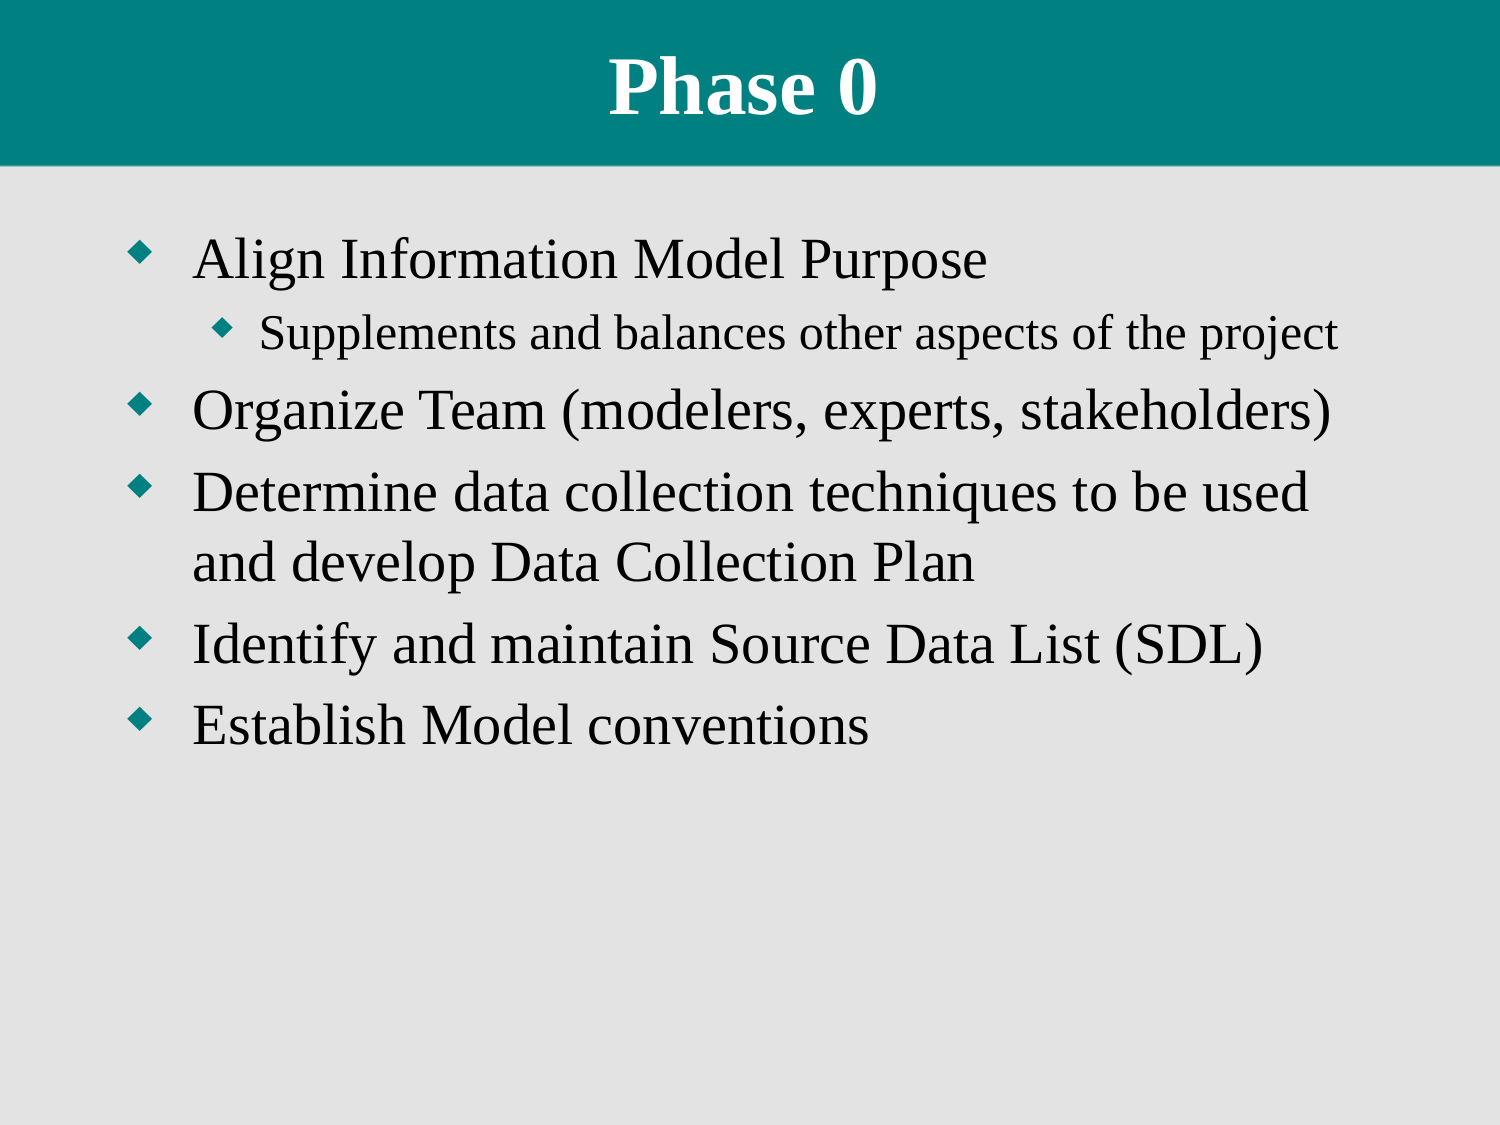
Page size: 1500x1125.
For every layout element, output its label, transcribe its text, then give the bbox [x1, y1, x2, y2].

picture [0, 0, 1500, 1125]
title Phase 0 [0, 23, 1488, 140]
list Align Information Model Purpose Supplements and balances other aspects of the project Organize Team (modelers, experts, stakeholders) Determine data collection techniques to be used and develop Data Collection Plan Identify and maintain Source Data List (SDL) Establish Model conventions [111, 211, 1388, 776]
